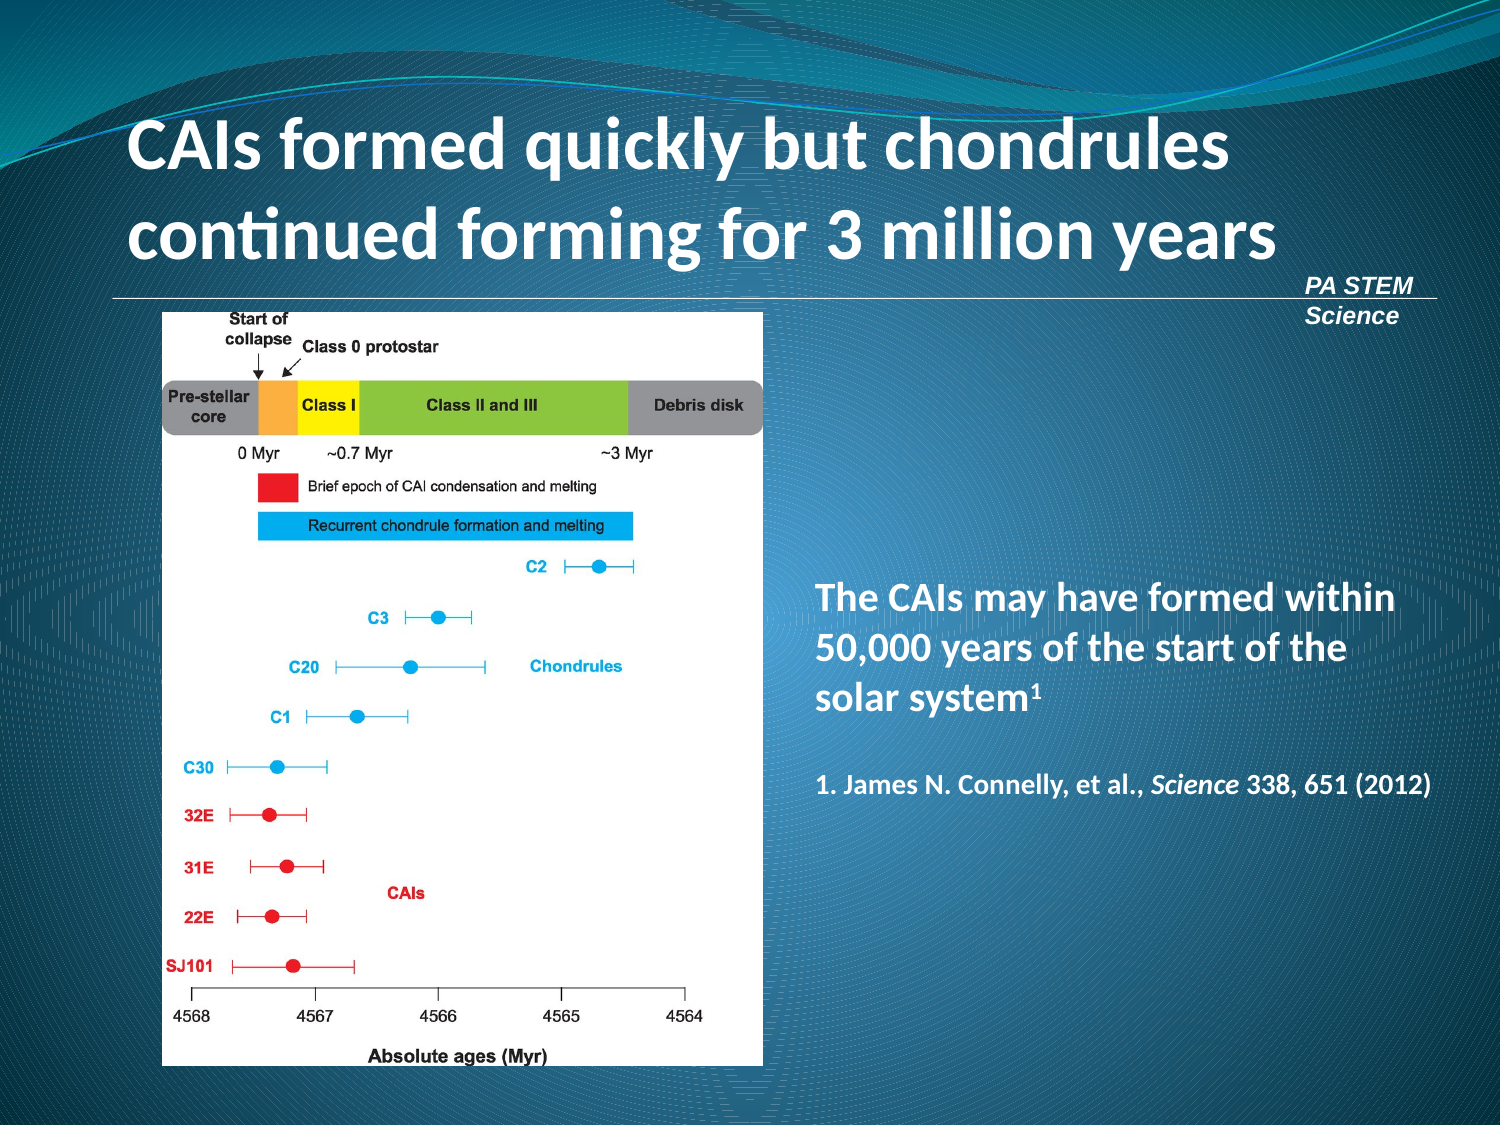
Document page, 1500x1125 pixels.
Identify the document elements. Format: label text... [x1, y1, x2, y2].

text_box CAIs formed quickly but chondrules continued forming for 3 million years [112, 87, 1463, 283]
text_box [112, 262, 1438, 339]
picture [162, 312, 763, 1066]
text_box The CAIs may have formed within 50,000 years of the start of the solar system1 1. James N. Connelly, et al., Science 338, 651 (2012) [800, 562, 1450, 808]
